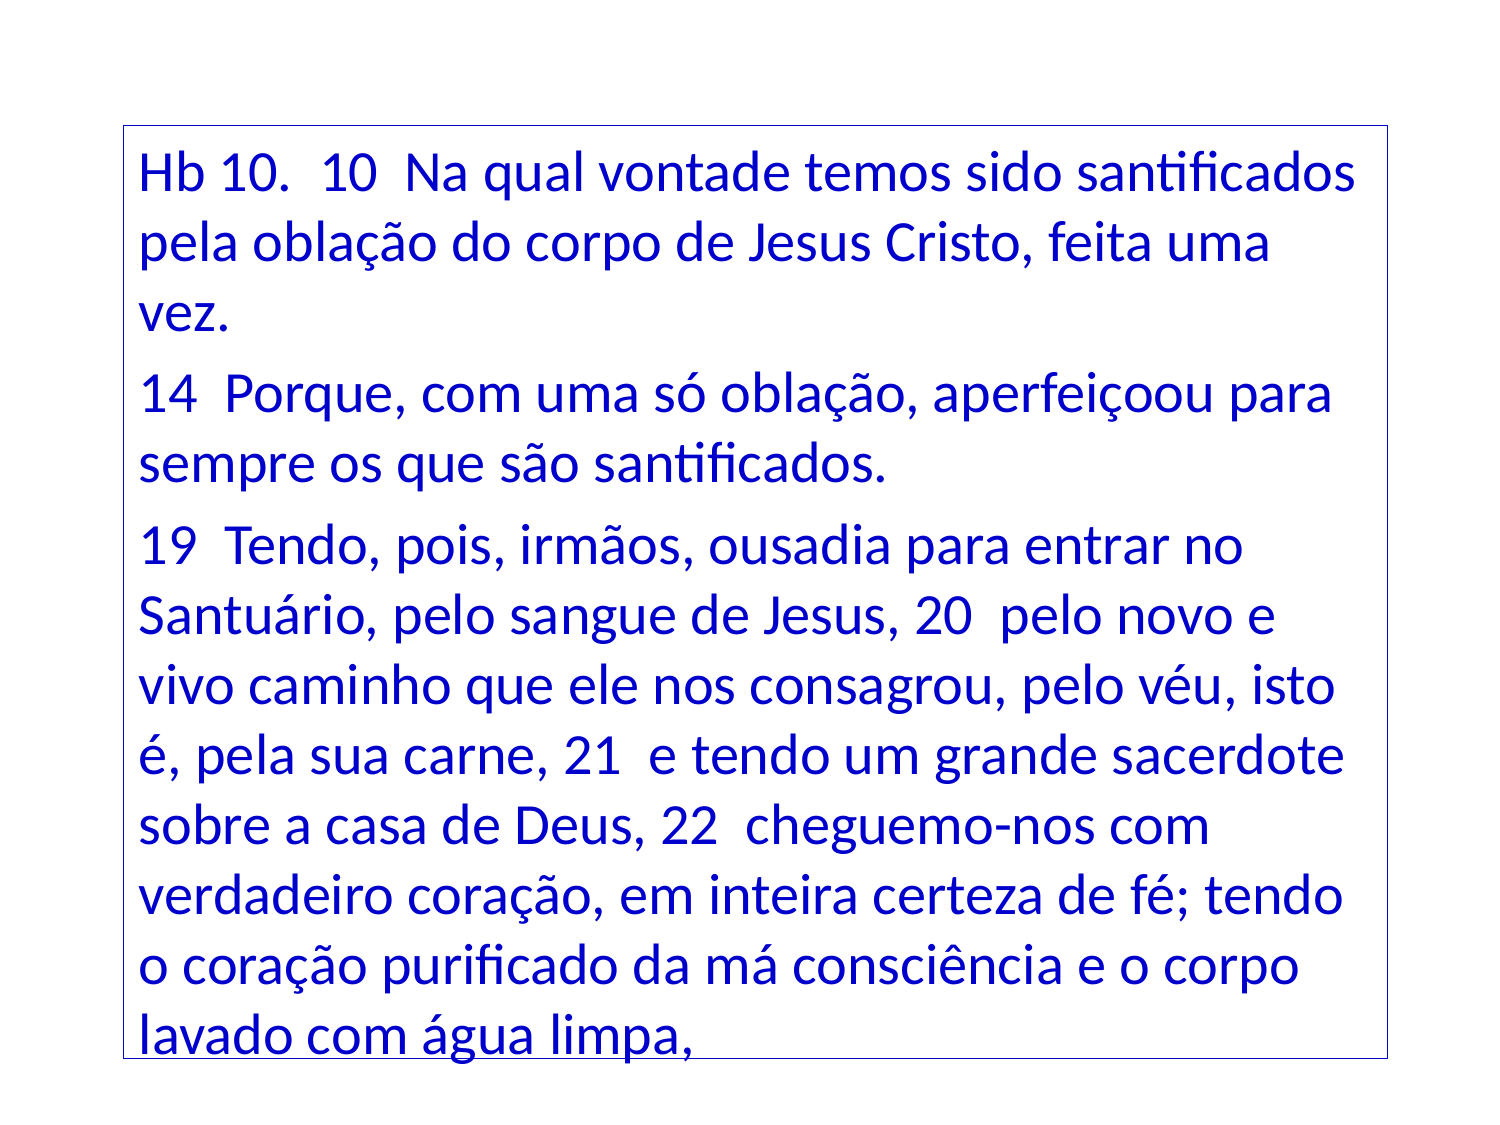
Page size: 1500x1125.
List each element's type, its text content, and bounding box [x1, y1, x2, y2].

list Hb 10. 10 Na qual vontade temos sido santificados pela oblação do corpo de Jesus Cristo, feita uma vez. 14 Porque, com uma só oblação, aperfeiçoou para sempre os que são santificados. 19 Tendo, pois, irmãos, ousadia para entrar no Santuário, pelo sangue de Jesus, 20 pelo novo e vivo caminho que ele nos consagrou, pelo véu, isto é, pela sua carne, 21 e tendo um grande sacerdote sobre a casa de Deus, 22 cheguemo-nos com verdadeiro coração, em inteira certeza de fé; tendo o coração purificado da má consciência e o corpo lavado com água limpa, [123, 125, 1388, 1059]
